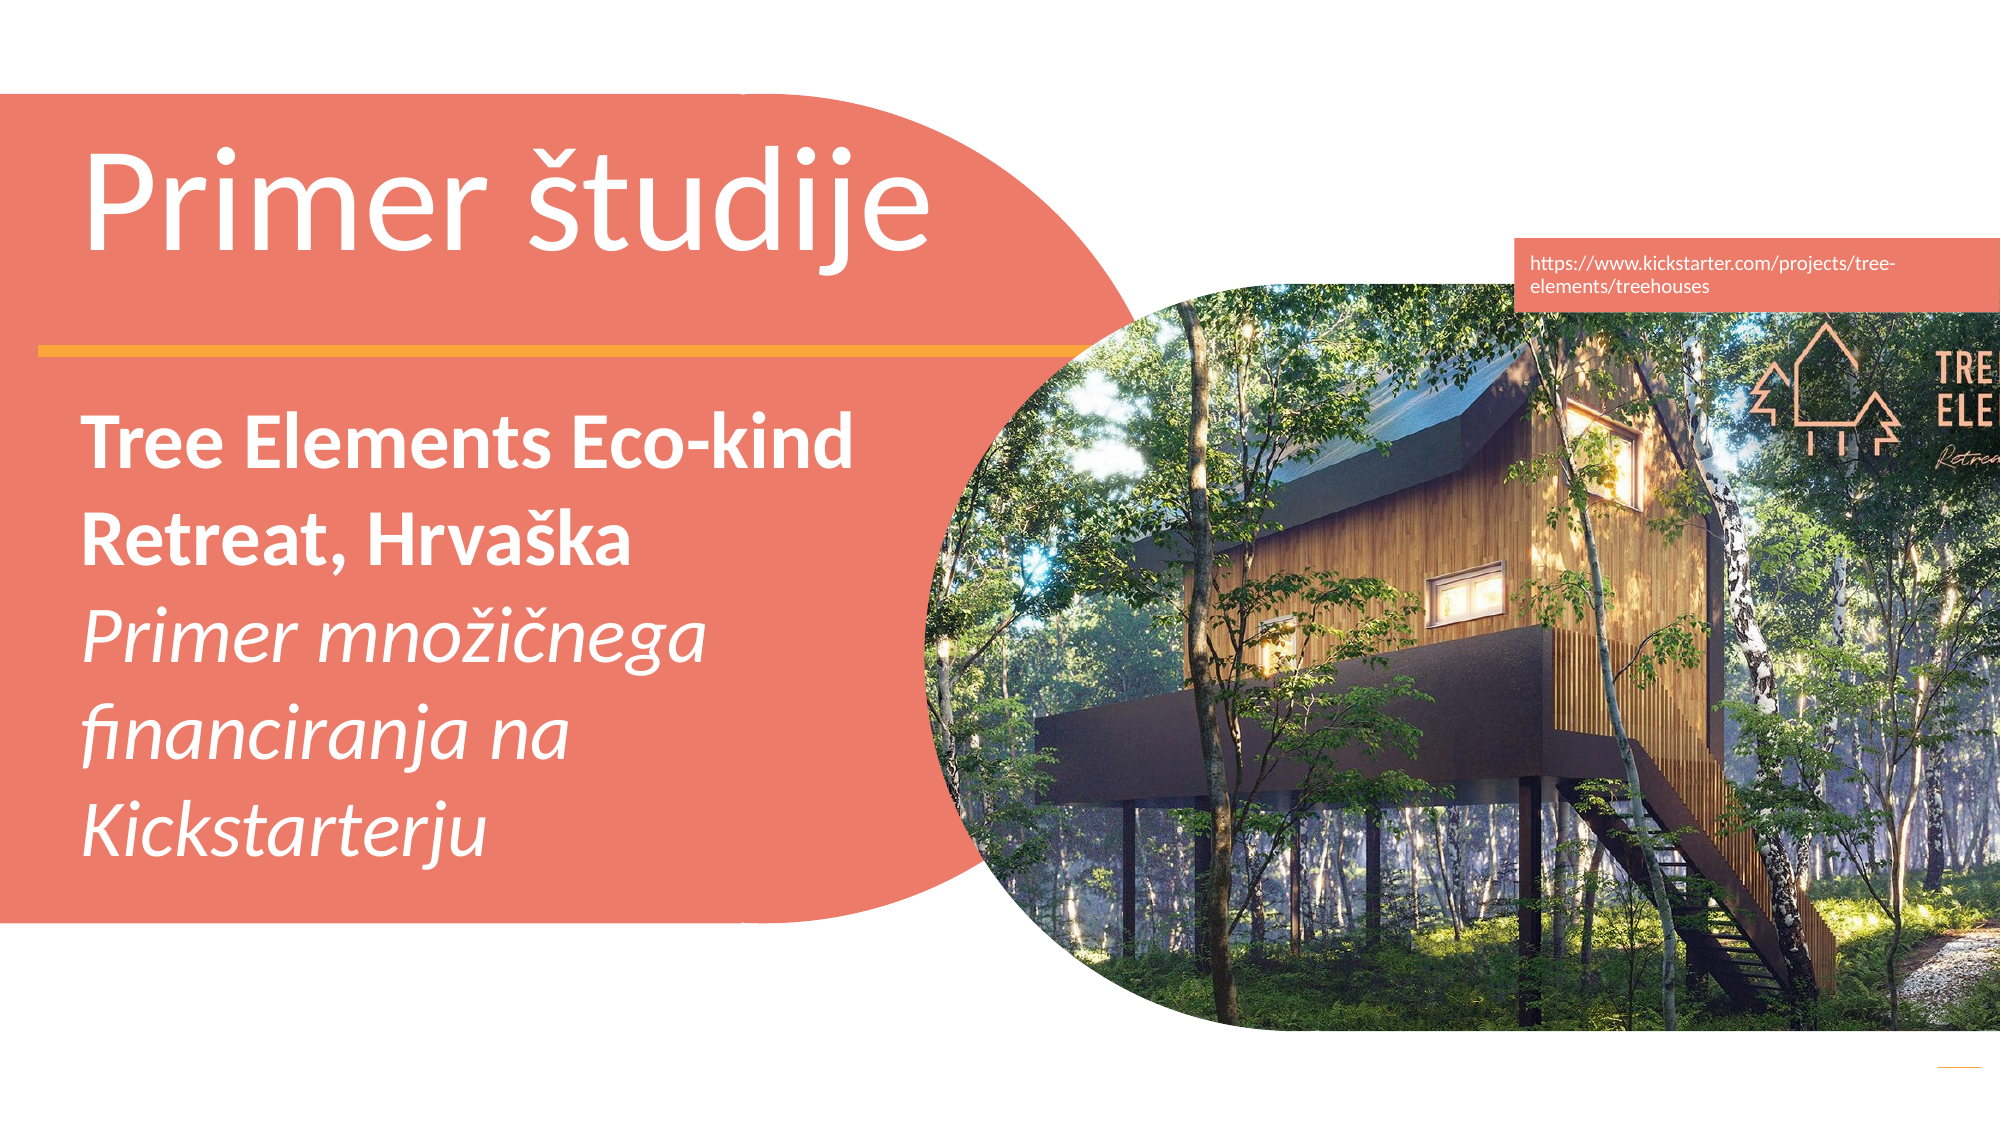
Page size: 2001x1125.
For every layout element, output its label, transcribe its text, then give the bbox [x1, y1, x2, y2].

text_box Primer študije [65, 113, 1124, 209]
picture [924, 283, 2001, 1032]
list Tree Elements Eco-kind Retreat, Hrvaška Primer množičnega financiranja na Kickstarterju [65, 380, 924, 884]
list https://www.kickstarter.com/projects/tree-elements/treehouses [1515, 238, 2000, 283]
